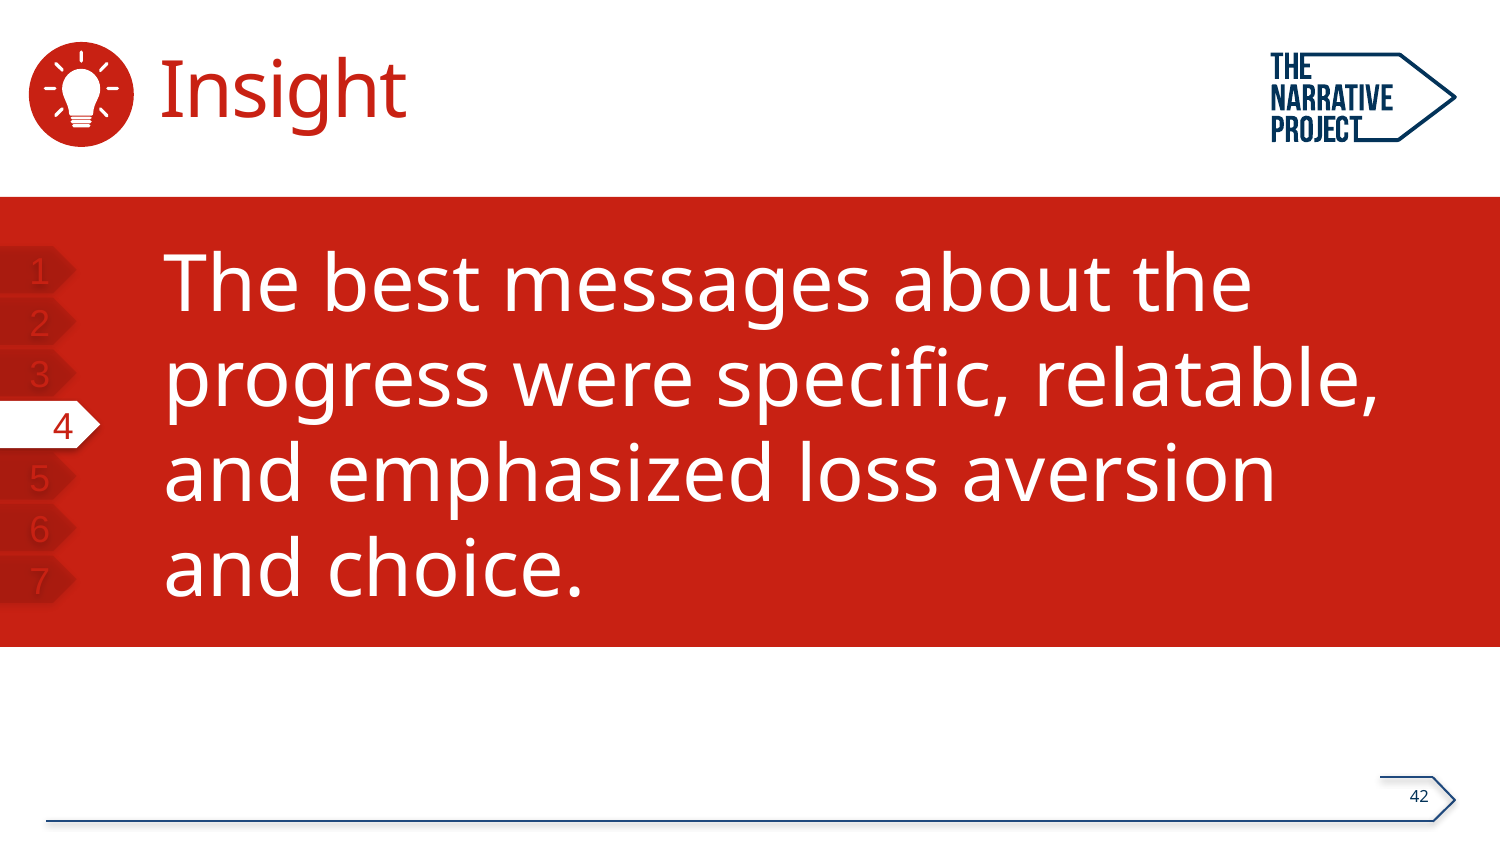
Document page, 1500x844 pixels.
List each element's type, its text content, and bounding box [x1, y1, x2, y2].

text_box The best messages about the progress were specific, relatable, and emphasized loss aversion and choice. [0, 195, 1500, 649]
title Insight [159, 49, 1247, 146]
slide_number 42 [1315, 775, 1444, 820]
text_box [0, 245, 101, 604]
